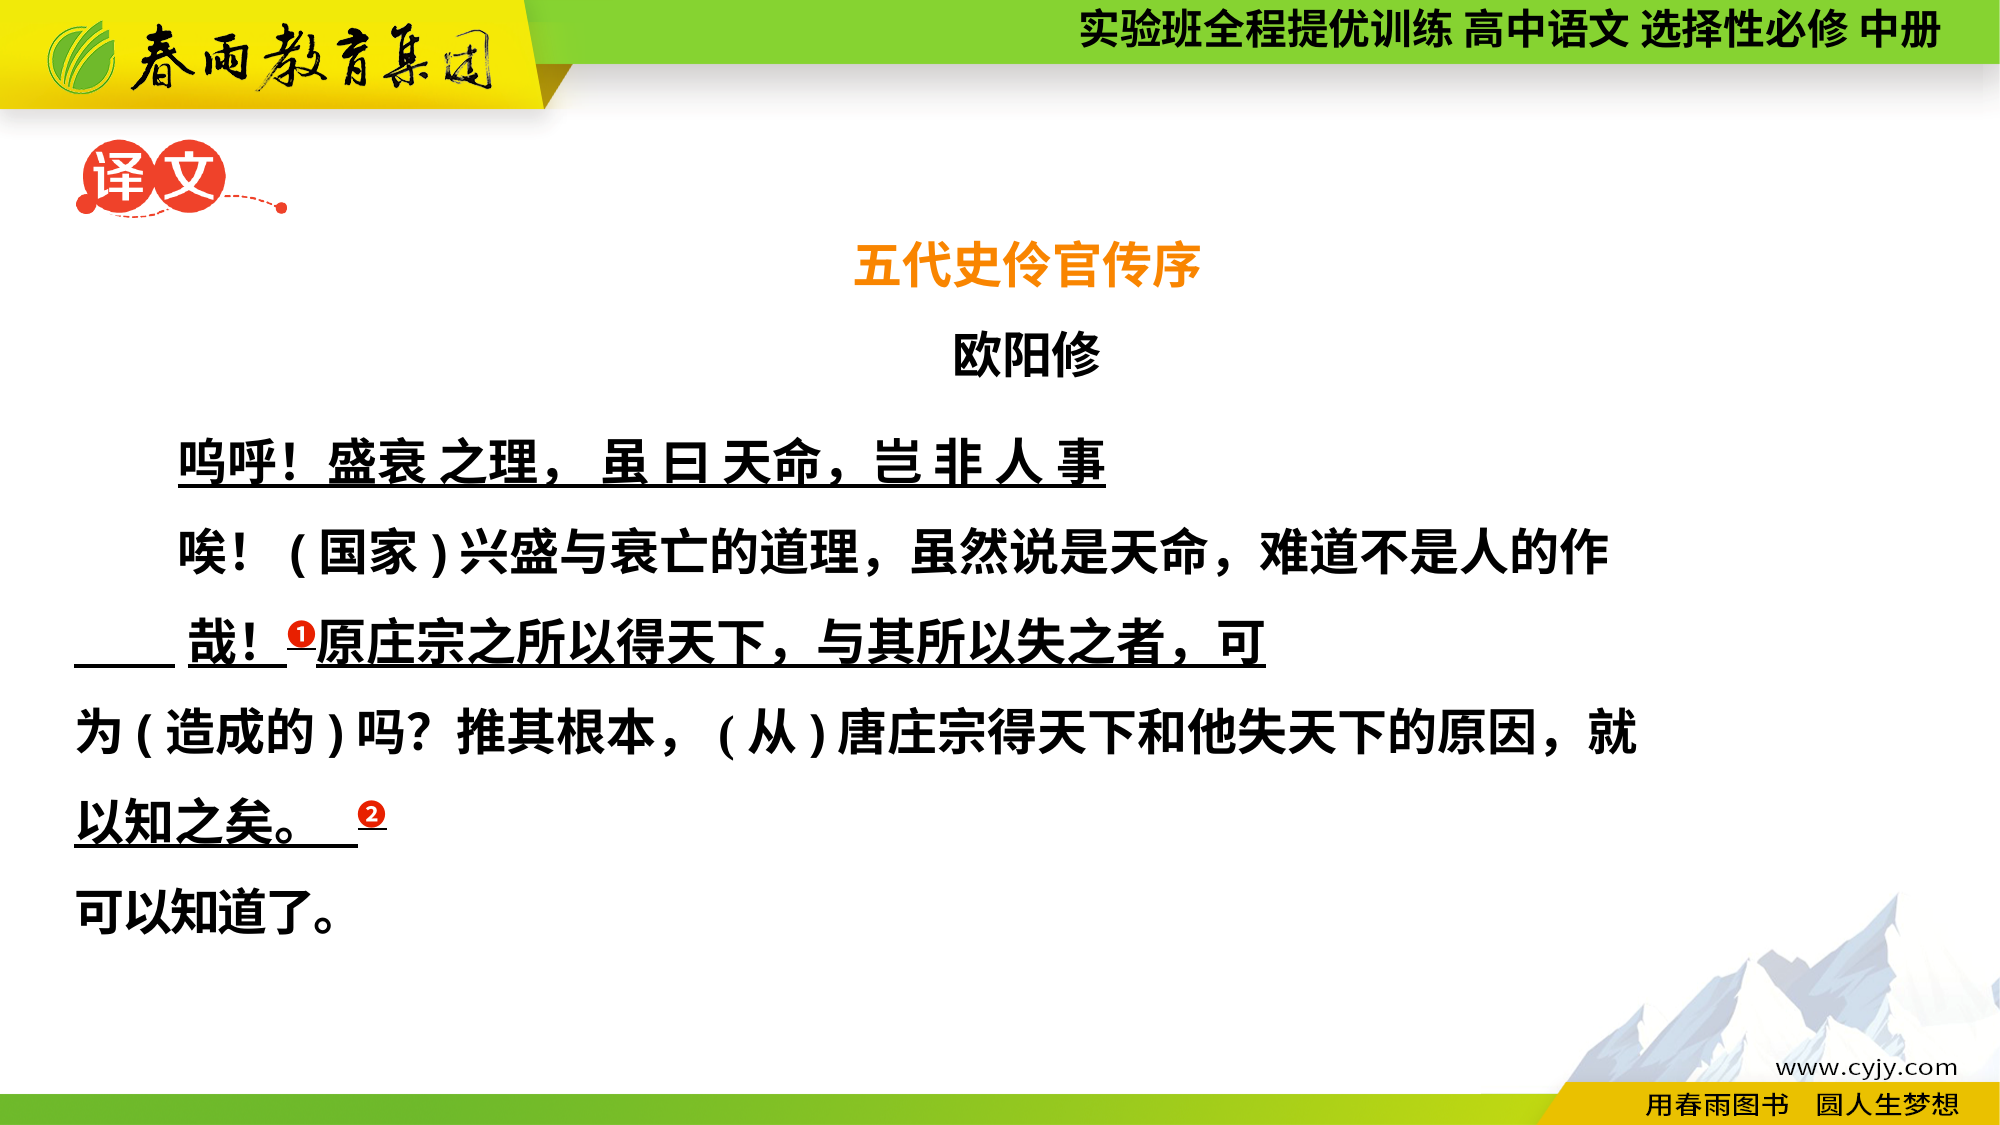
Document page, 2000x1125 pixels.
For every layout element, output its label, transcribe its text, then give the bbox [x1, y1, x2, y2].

text_box 唉！(国家)兴盛与衰亡的道理，虽然说是天命，难道不是人的作 为(造成的)吗？推其根本，(从)唐庄宗得天下和他失天下的原因，就 可以知道了。 [59, 482, 1944, 948]
text_box 五代史伶官传序 欧阳修 [527, 195, 1527, 391]
picture [0, 0, 2000, 1125]
